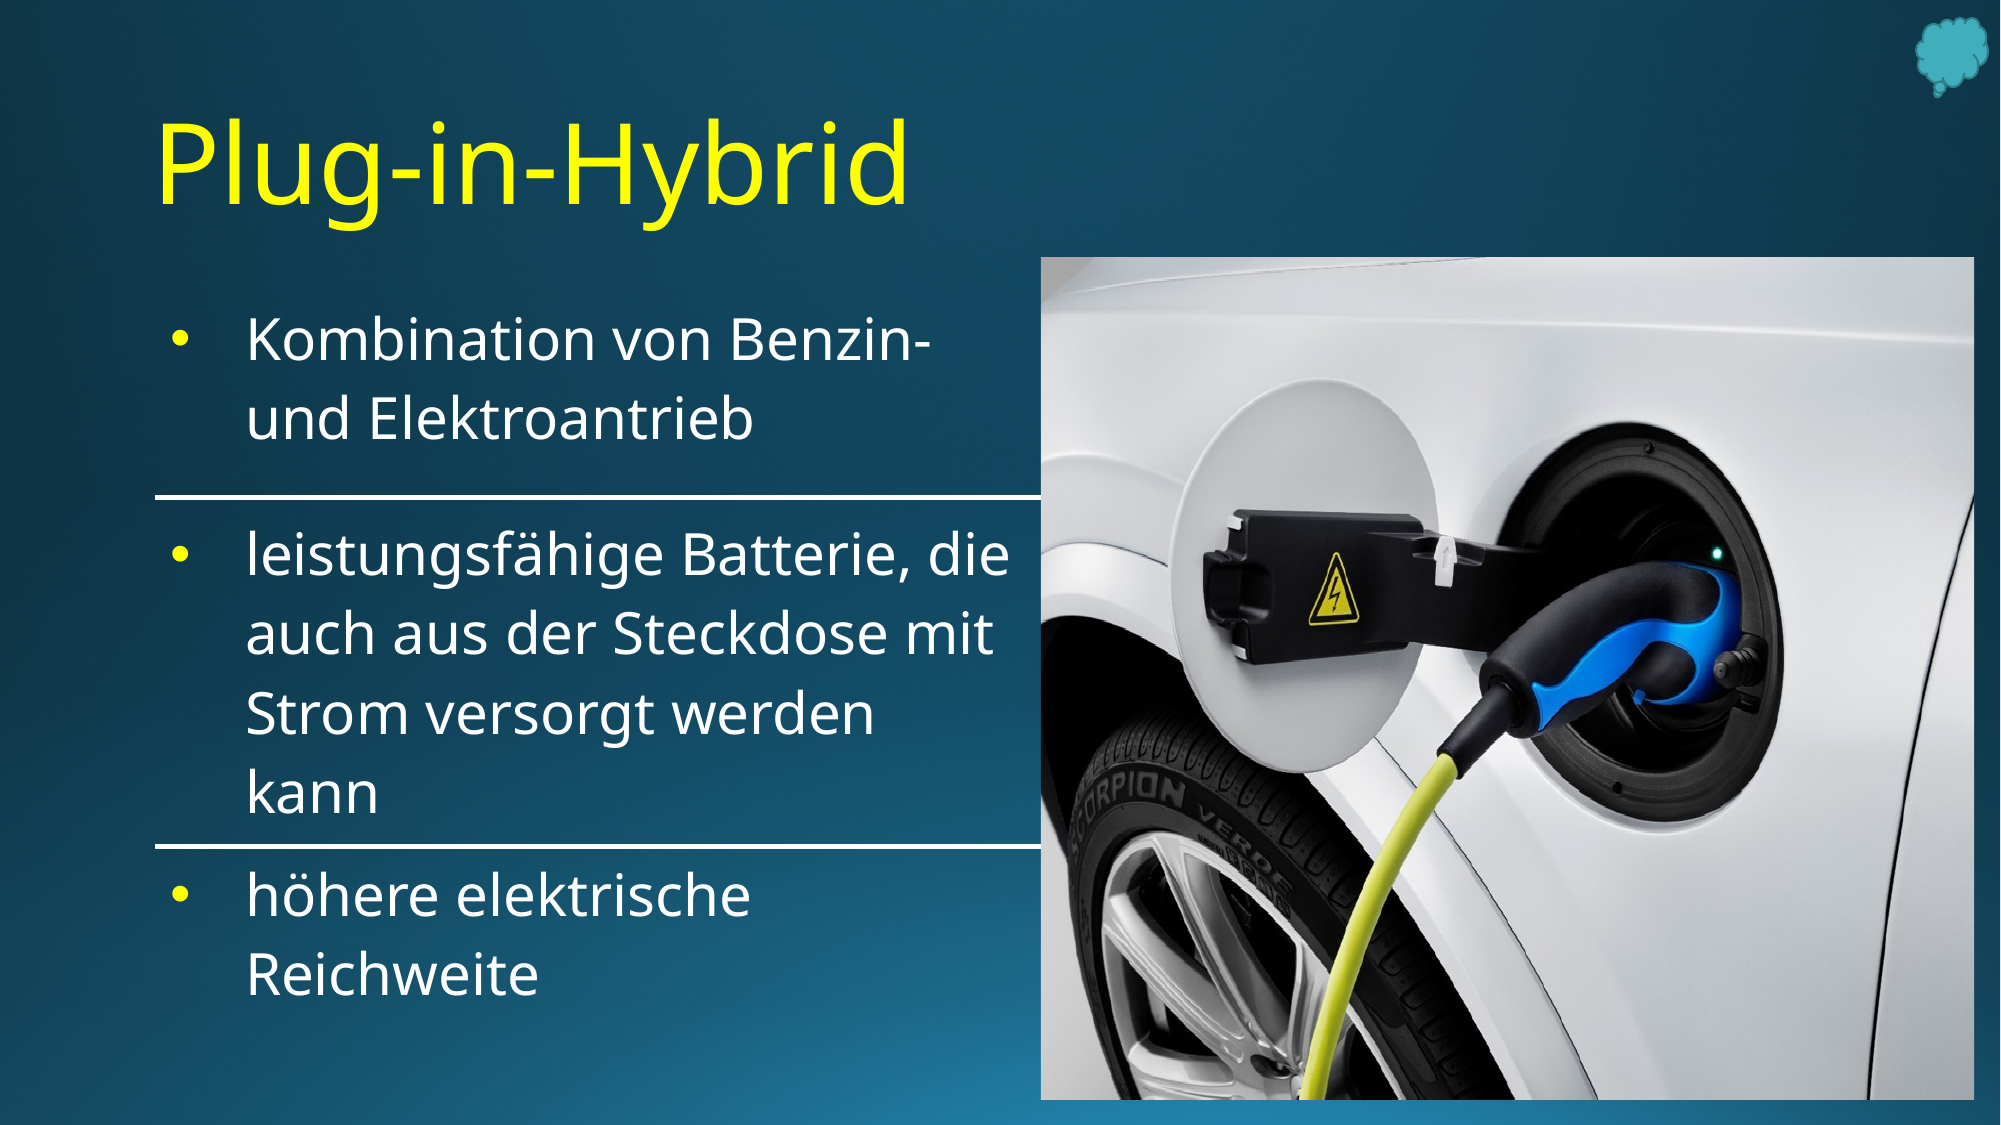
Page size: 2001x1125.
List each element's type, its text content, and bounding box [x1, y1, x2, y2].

title Plug-in-Hybrid [137, 59, 1863, 278]
table_cell leistungsfähige Batterie, die auch aus der Steckdose mit Strom versorgt werden kann [155, 500, 1041, 844]
table_cell höhere elektrische Reichweite [155, 849, 1041, 1099]
picture [0, 0, 2001, 1125]
table_header Kombination von Benzin- und Elektroantrieb [155, 278, 1041, 495]
table_header [1041, 257, 1974, 1099]
